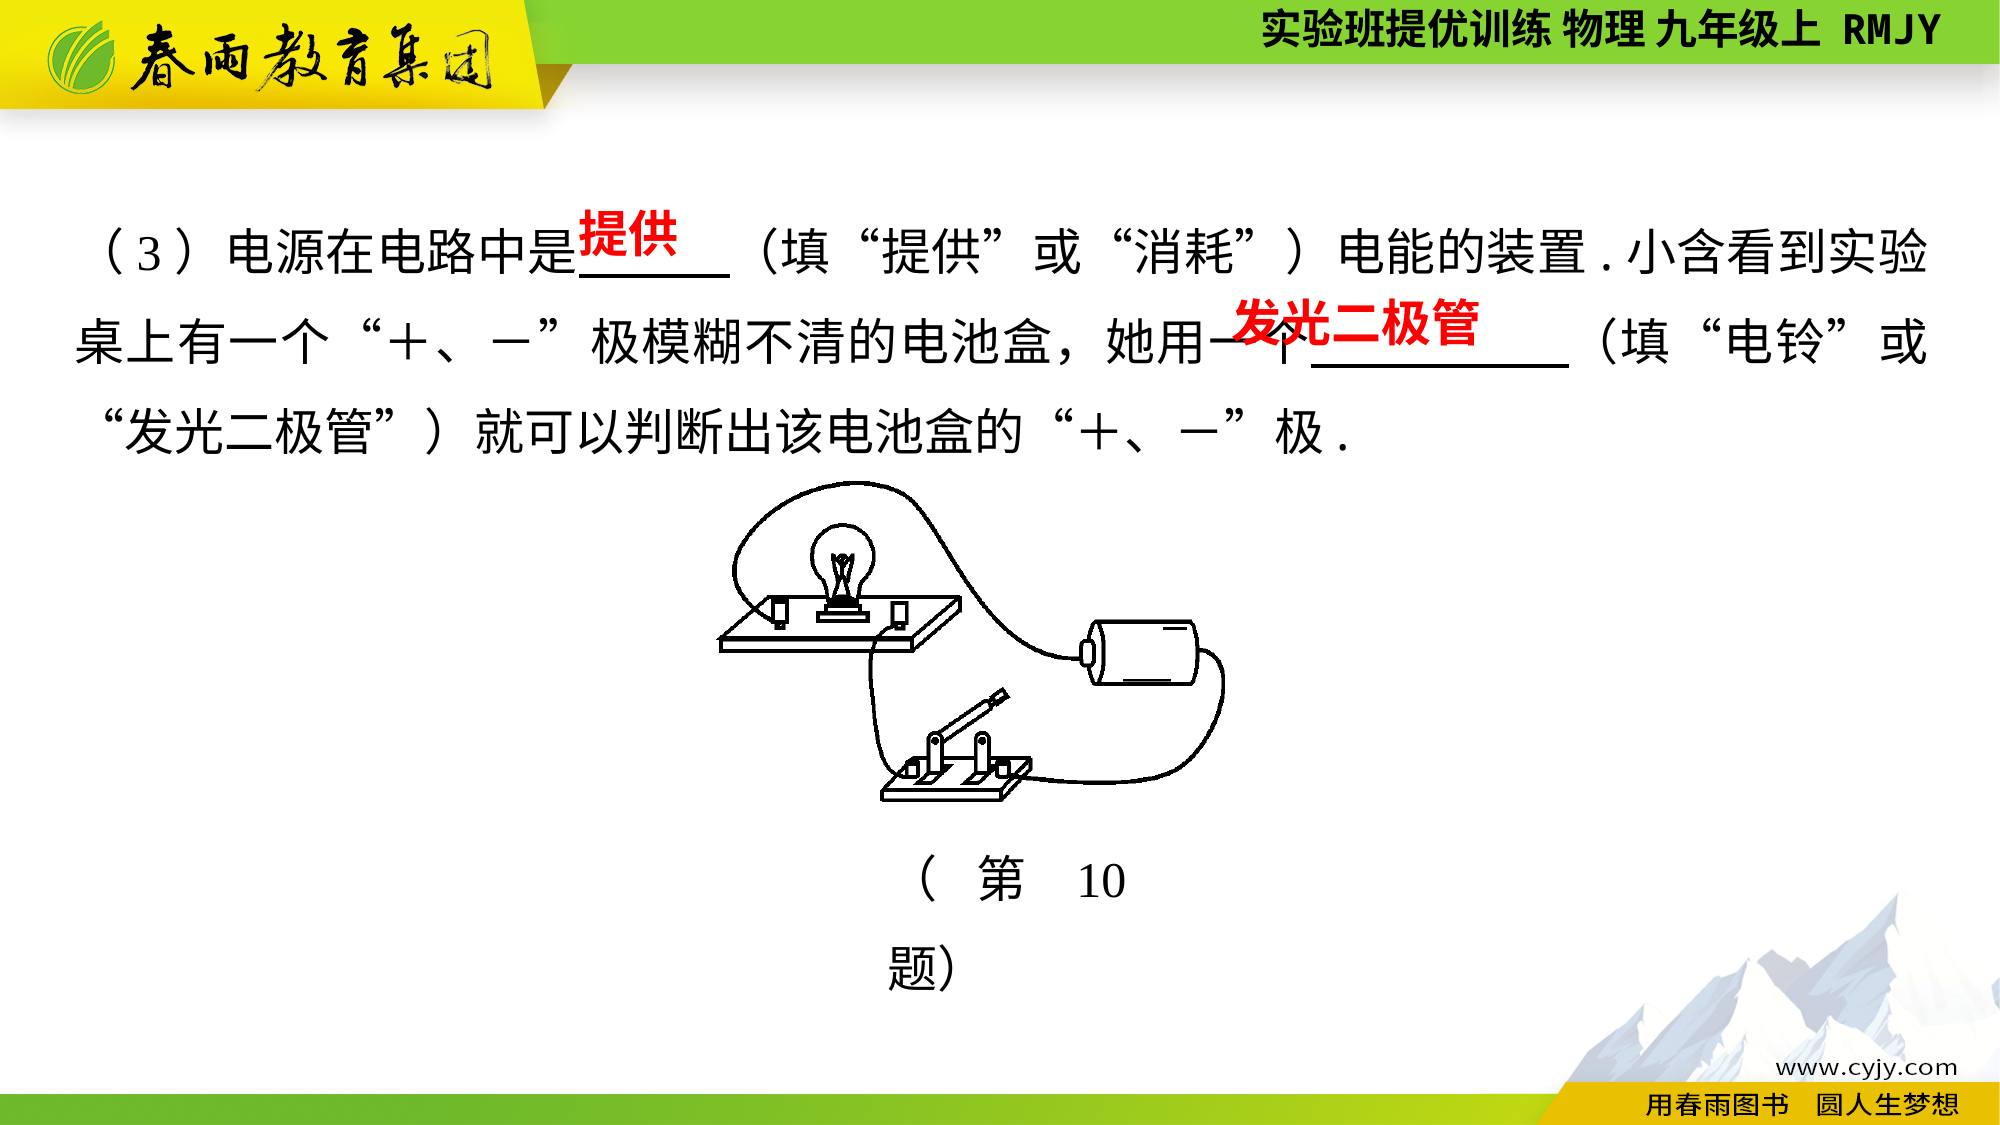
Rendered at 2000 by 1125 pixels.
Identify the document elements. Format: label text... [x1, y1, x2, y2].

text_box 提供 [563, 194, 694, 270]
list （3）电源在电路中是 （填“提供”或“消耗”）电能的装置.小含看到实验桌上有一个“＋、－”极模糊不清的电池盒，她用一个 （填“电铃”或“发光二极管”）就可以判断出该电池盒的“＋、－”极. [59, 182, 1944, 471]
text_box 发光二极管 [1216, 283, 1497, 359]
picture [0, 0, 2000, 1125]
text_box （第10题） [873, 810, 1153, 916]
